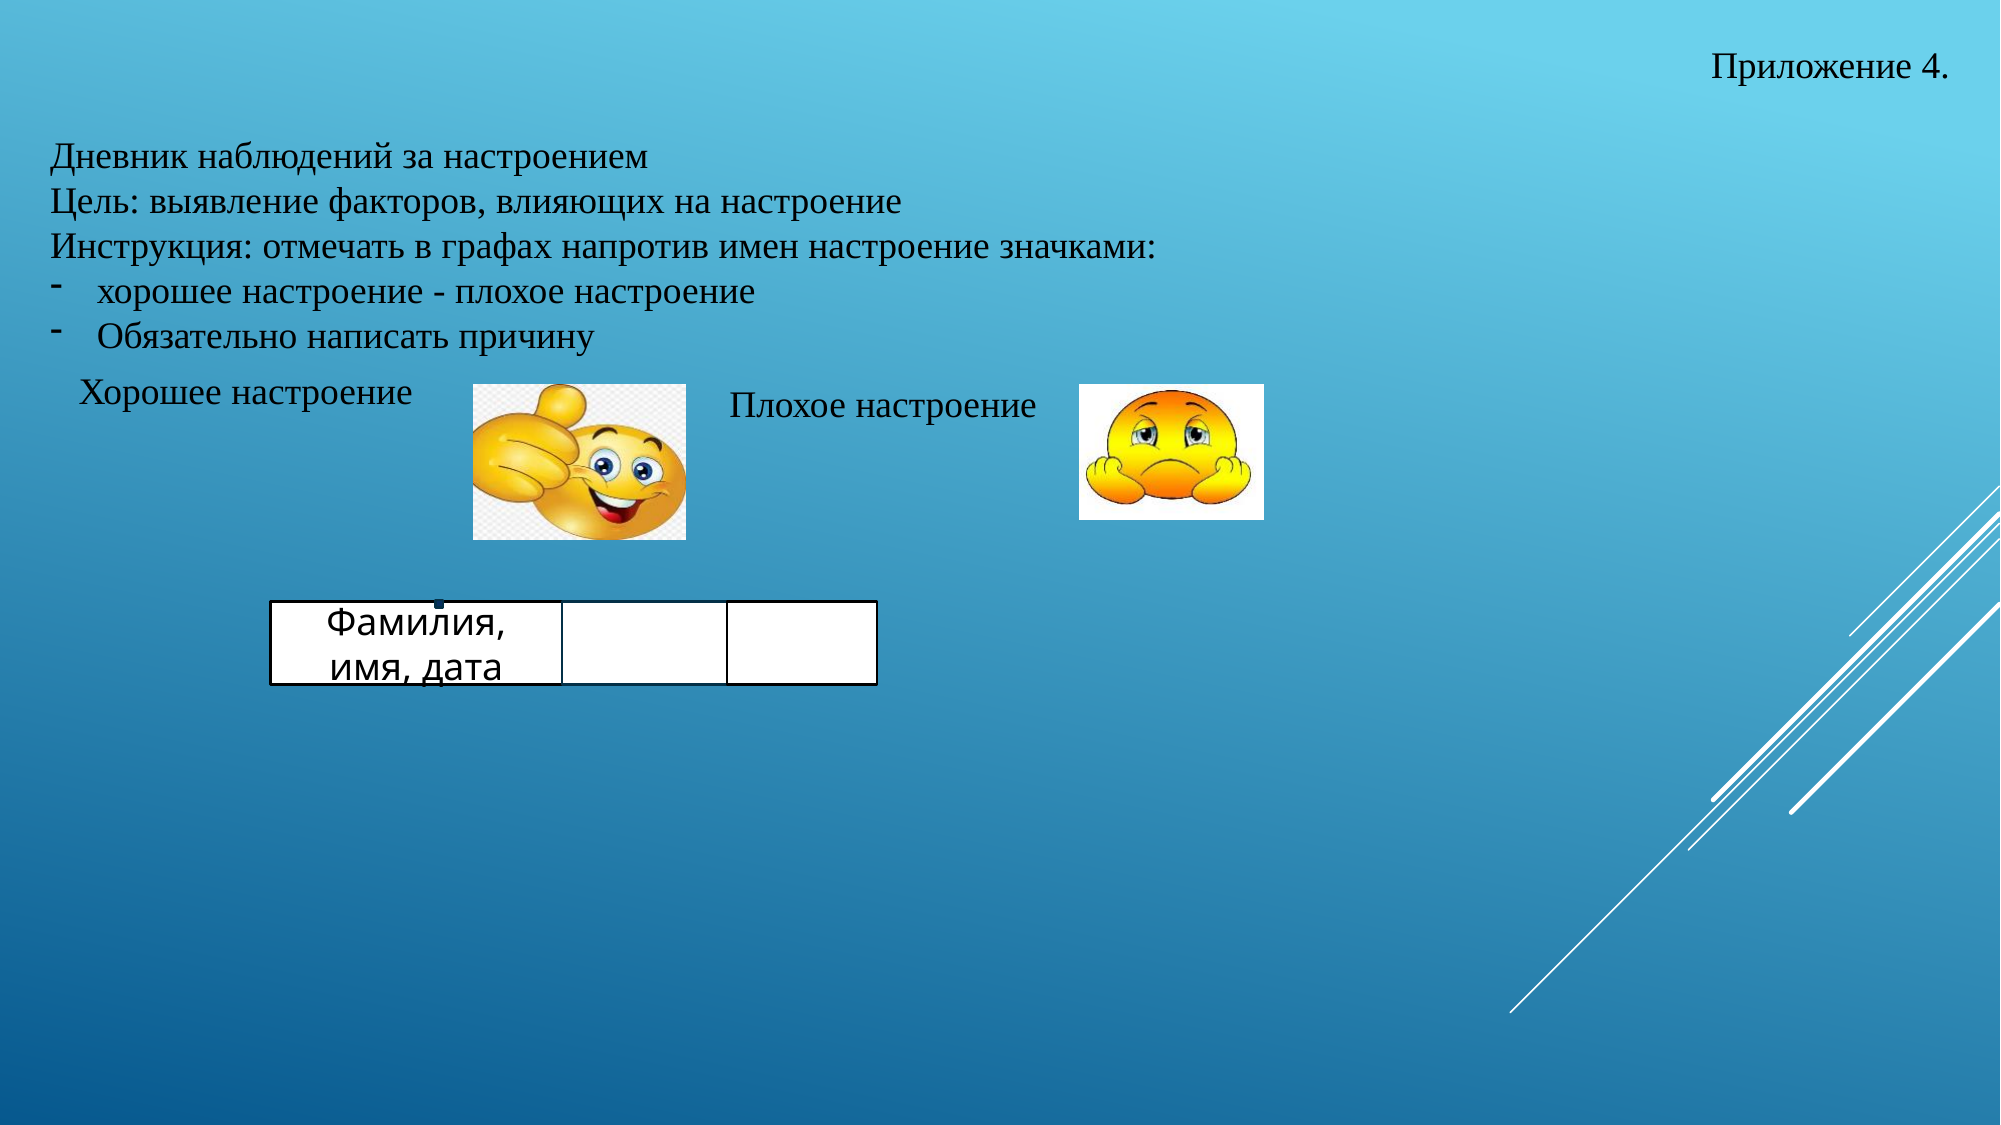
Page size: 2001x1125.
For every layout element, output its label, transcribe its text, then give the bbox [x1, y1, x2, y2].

picture [1078, 384, 1264, 521]
text_box [561, 600, 726, 686]
text_box [726, 600, 878, 686]
text_box Хорошее настроение [63, 359, 1488, 420]
text_box [434, 599, 444, 609]
text_box Приложение 4. Дневник наблюдений за настроением Цель: выявление факторов, влияющих на настроение Инструкция: отмечать в графах напротив имен настроение значками: хорошее настроение - плохое настроение Обязательно написать причину [35, 33, 1965, 409]
text_box Плохое настроение [500, 373, 1500, 478]
text_box Фамилия, имя, дата [269, 600, 561, 686]
picture [473, 384, 687, 540]
